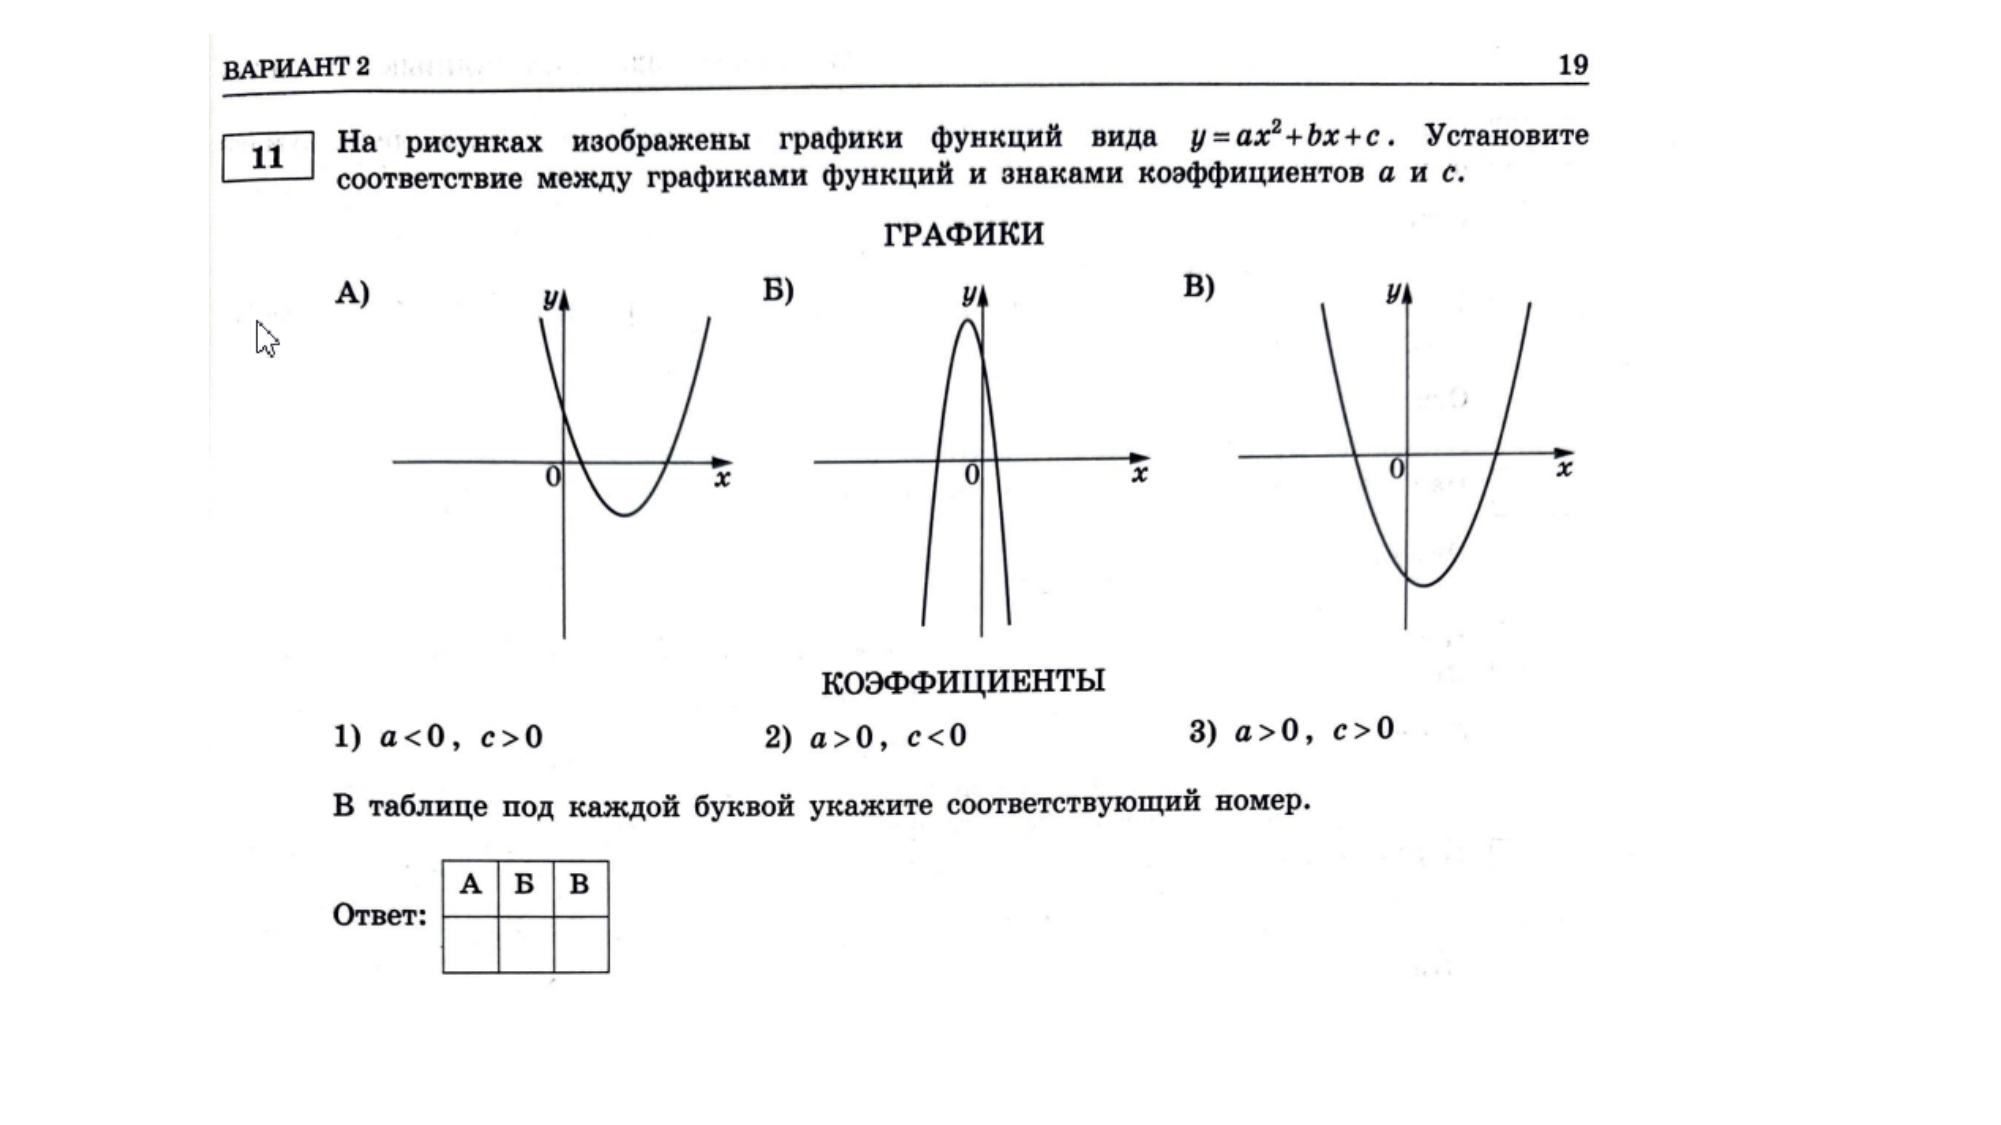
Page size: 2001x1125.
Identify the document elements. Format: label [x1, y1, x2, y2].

picture [209, 34, 1683, 1008]
